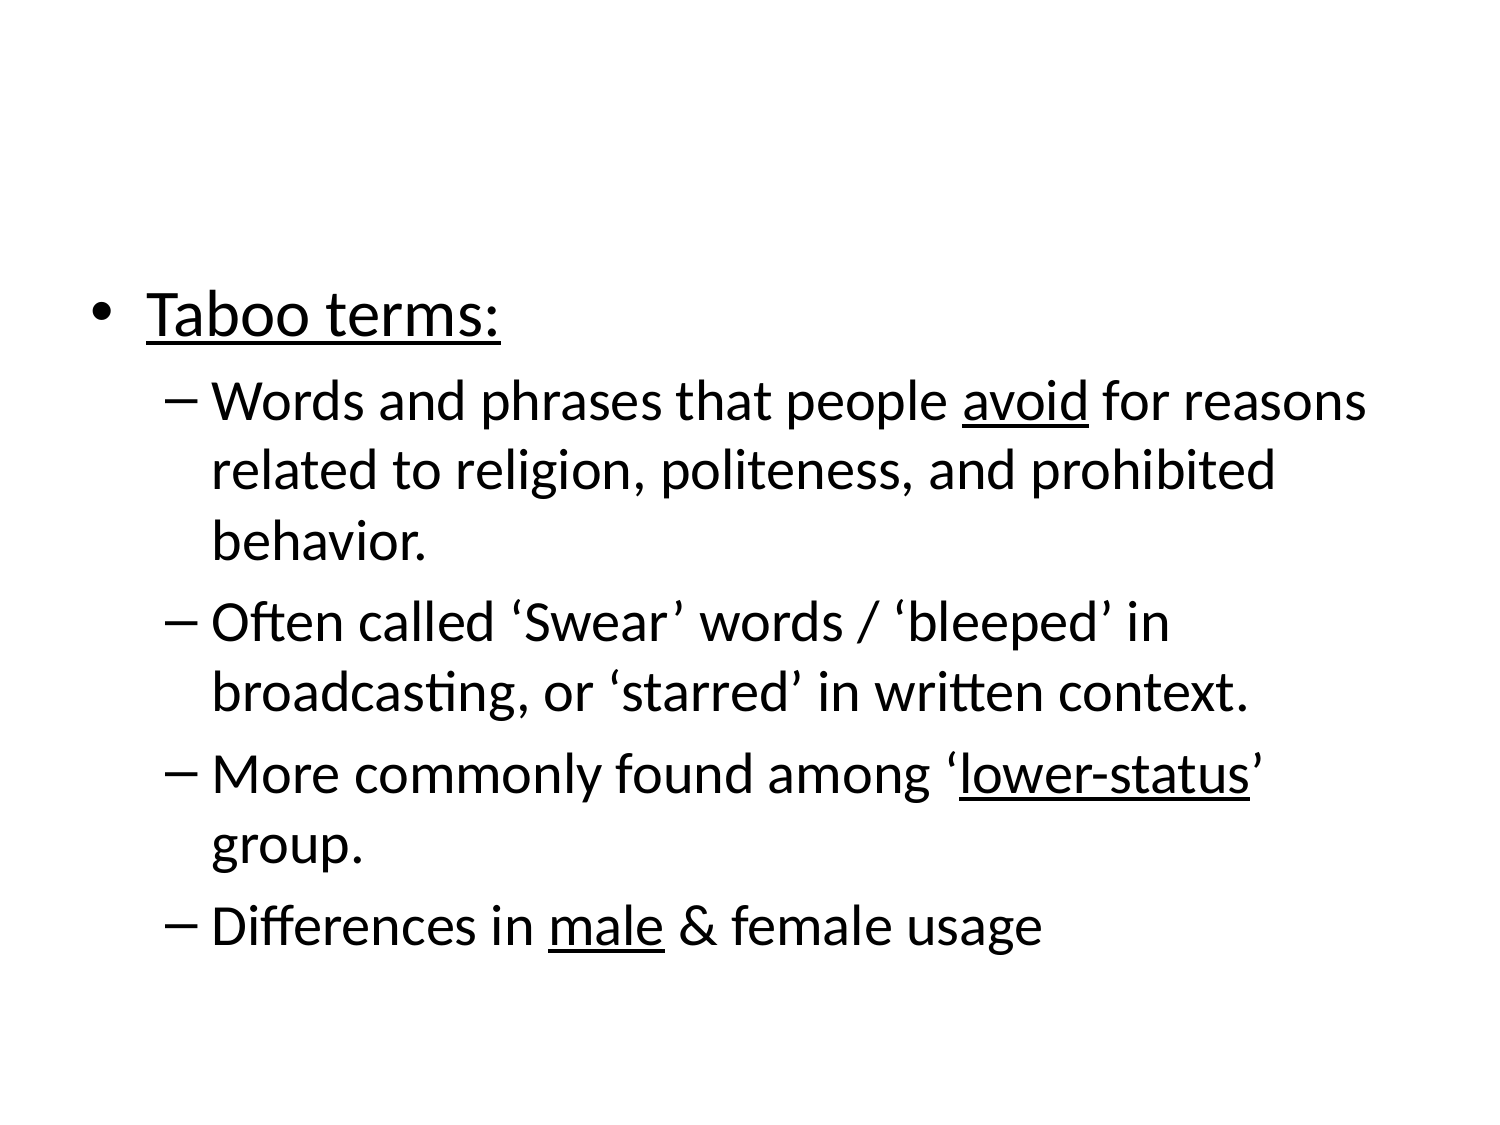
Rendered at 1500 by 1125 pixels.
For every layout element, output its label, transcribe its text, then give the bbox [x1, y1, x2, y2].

list Taboo terms: Words and phrases that people avoid for reasons related to religion, politeness, and prohibited behavior. Often called ‘Swear’ words / ‘bleeped’ in broadcasting, or ‘starred’ in written context. More commonly found among ‘lower-status’ group. Differences in male & female usage [75, 262, 1425, 1005]
